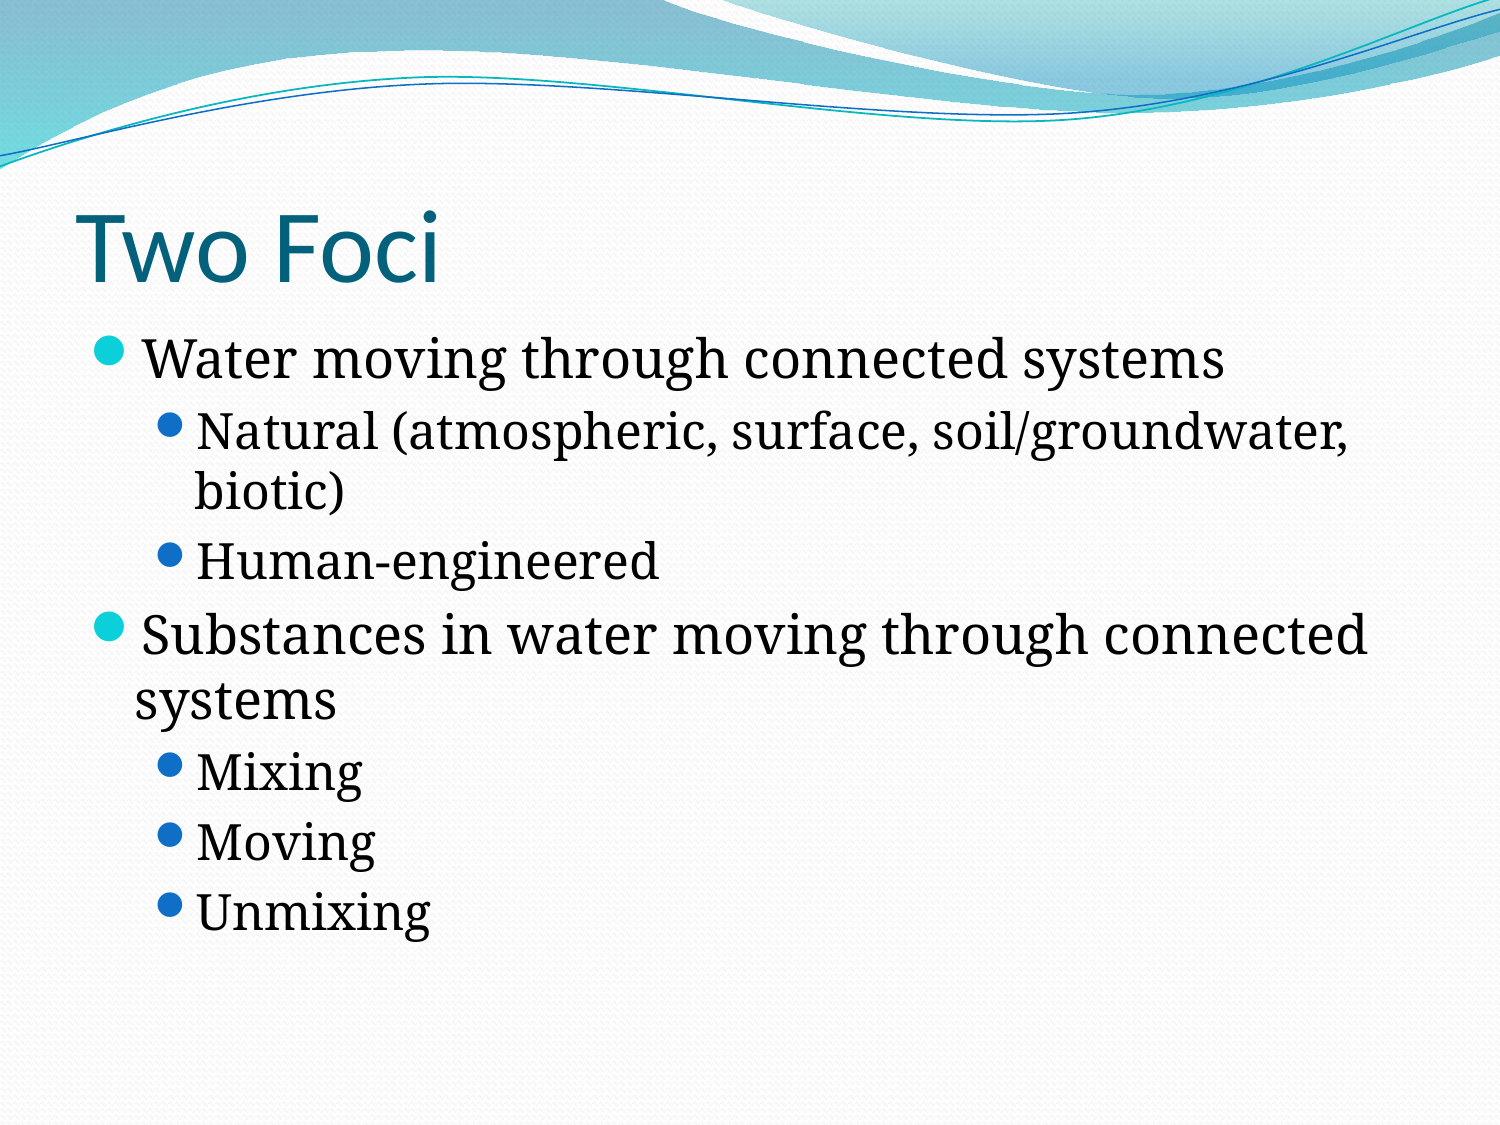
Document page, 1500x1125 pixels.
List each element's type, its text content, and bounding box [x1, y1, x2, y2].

list Water moving through connected systems Natural (atmospheric, surface, soil/groundwater, biotic) Human-engineered Substances in water moving through connected systems Mixing Moving Unmixing [75, 317, 1425, 1038]
title Two Foci [75, 115, 1425, 303]
